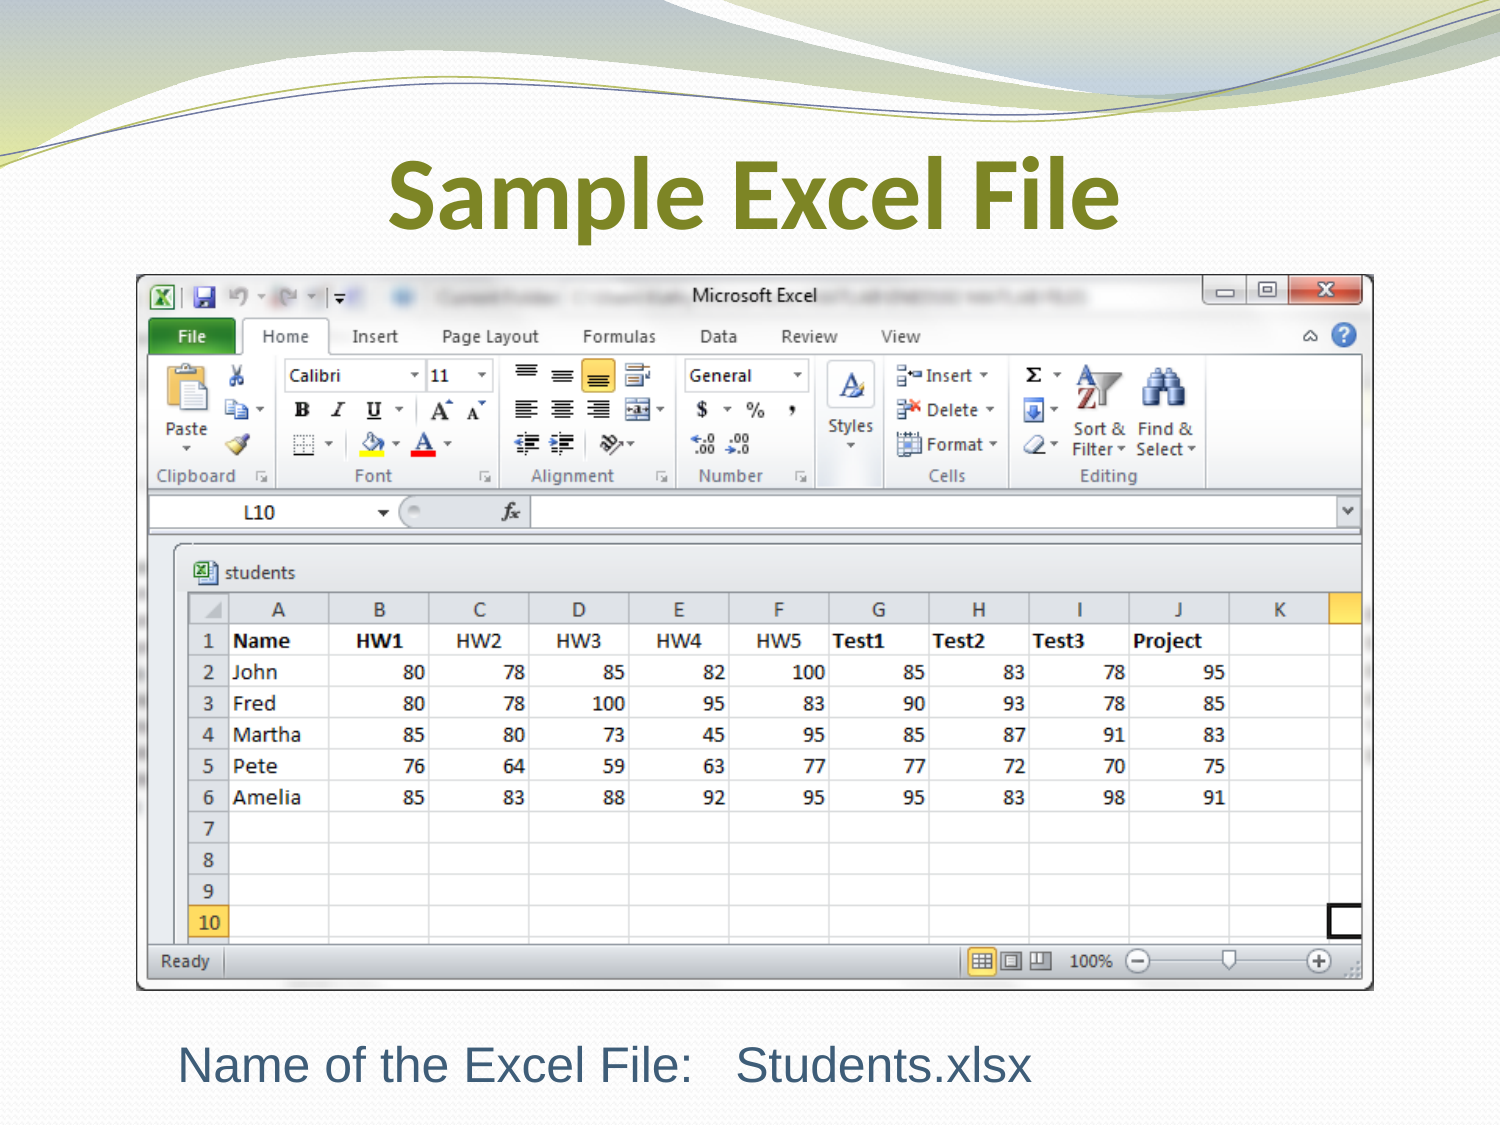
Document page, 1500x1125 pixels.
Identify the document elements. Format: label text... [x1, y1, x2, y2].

picture [136, 274, 1375, 991]
title Sample Excel File [73, 62, 1437, 250]
text_box Name of the Excel File: Students.xlsx [162, 1024, 1313, 1100]
